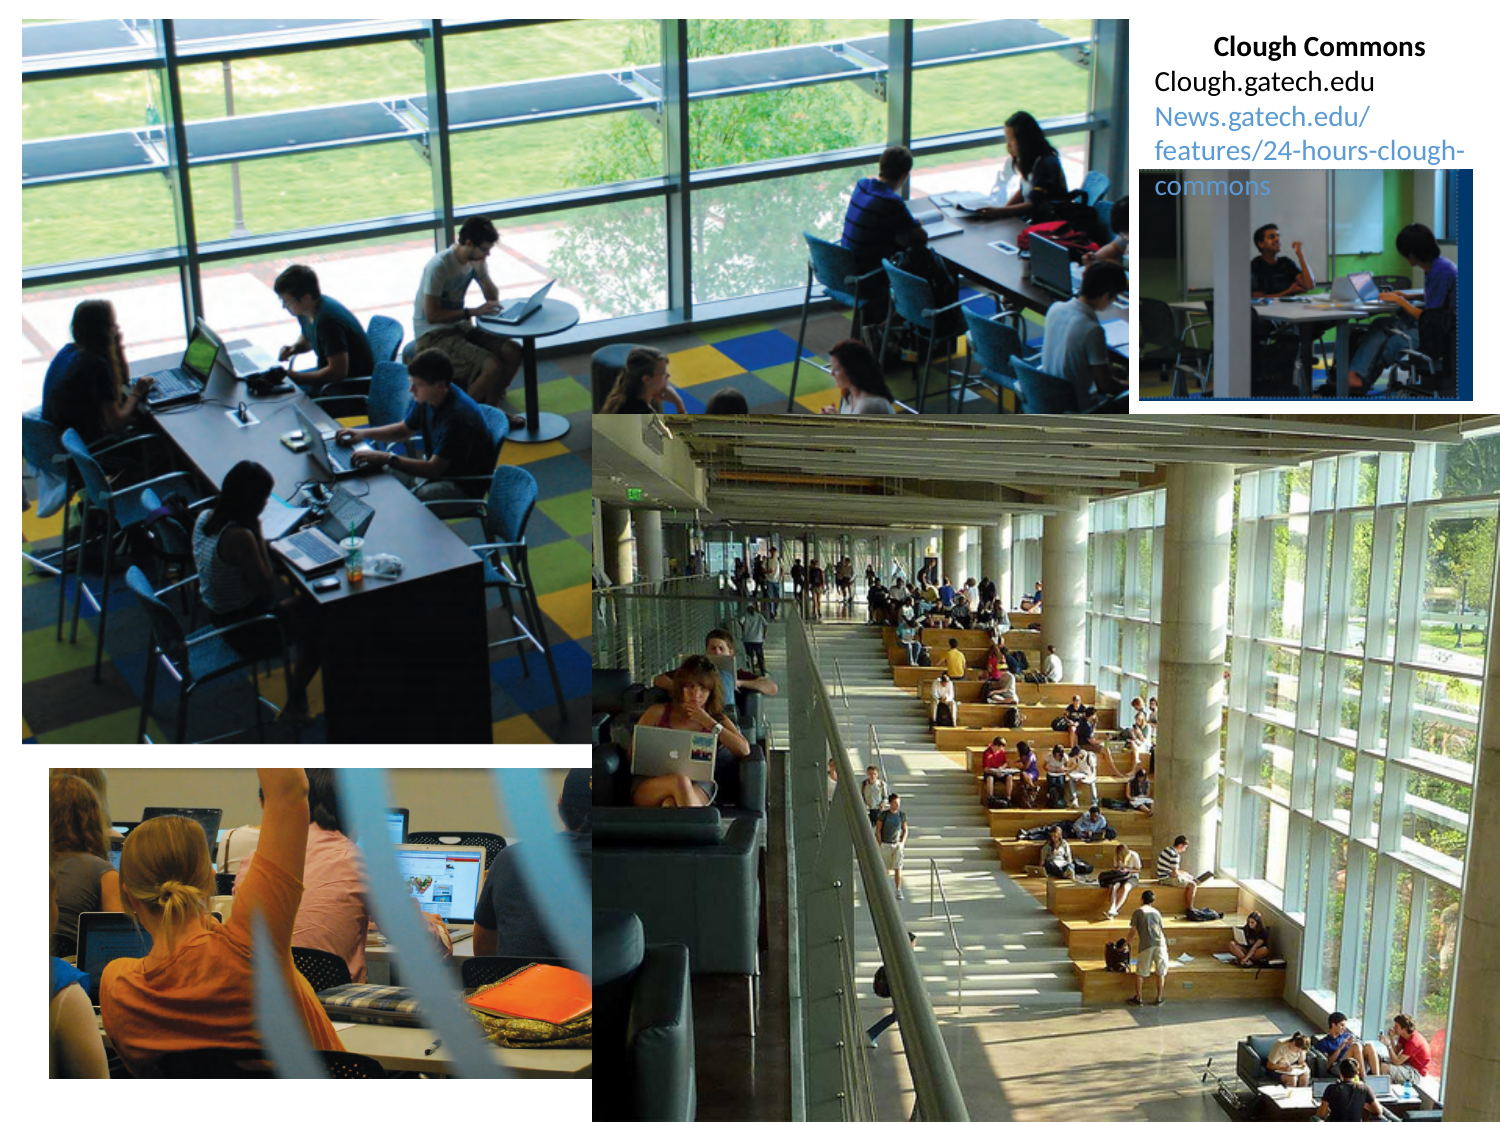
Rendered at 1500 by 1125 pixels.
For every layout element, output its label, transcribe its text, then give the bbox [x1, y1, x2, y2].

text_box Clough Commons Clough.gatech.edu News.gatech.edu/features/24-hours-clough-commons [1139, 19, 1500, 244]
picture [1139, 169, 1473, 401]
picture [22, 19, 1500, 1122]
